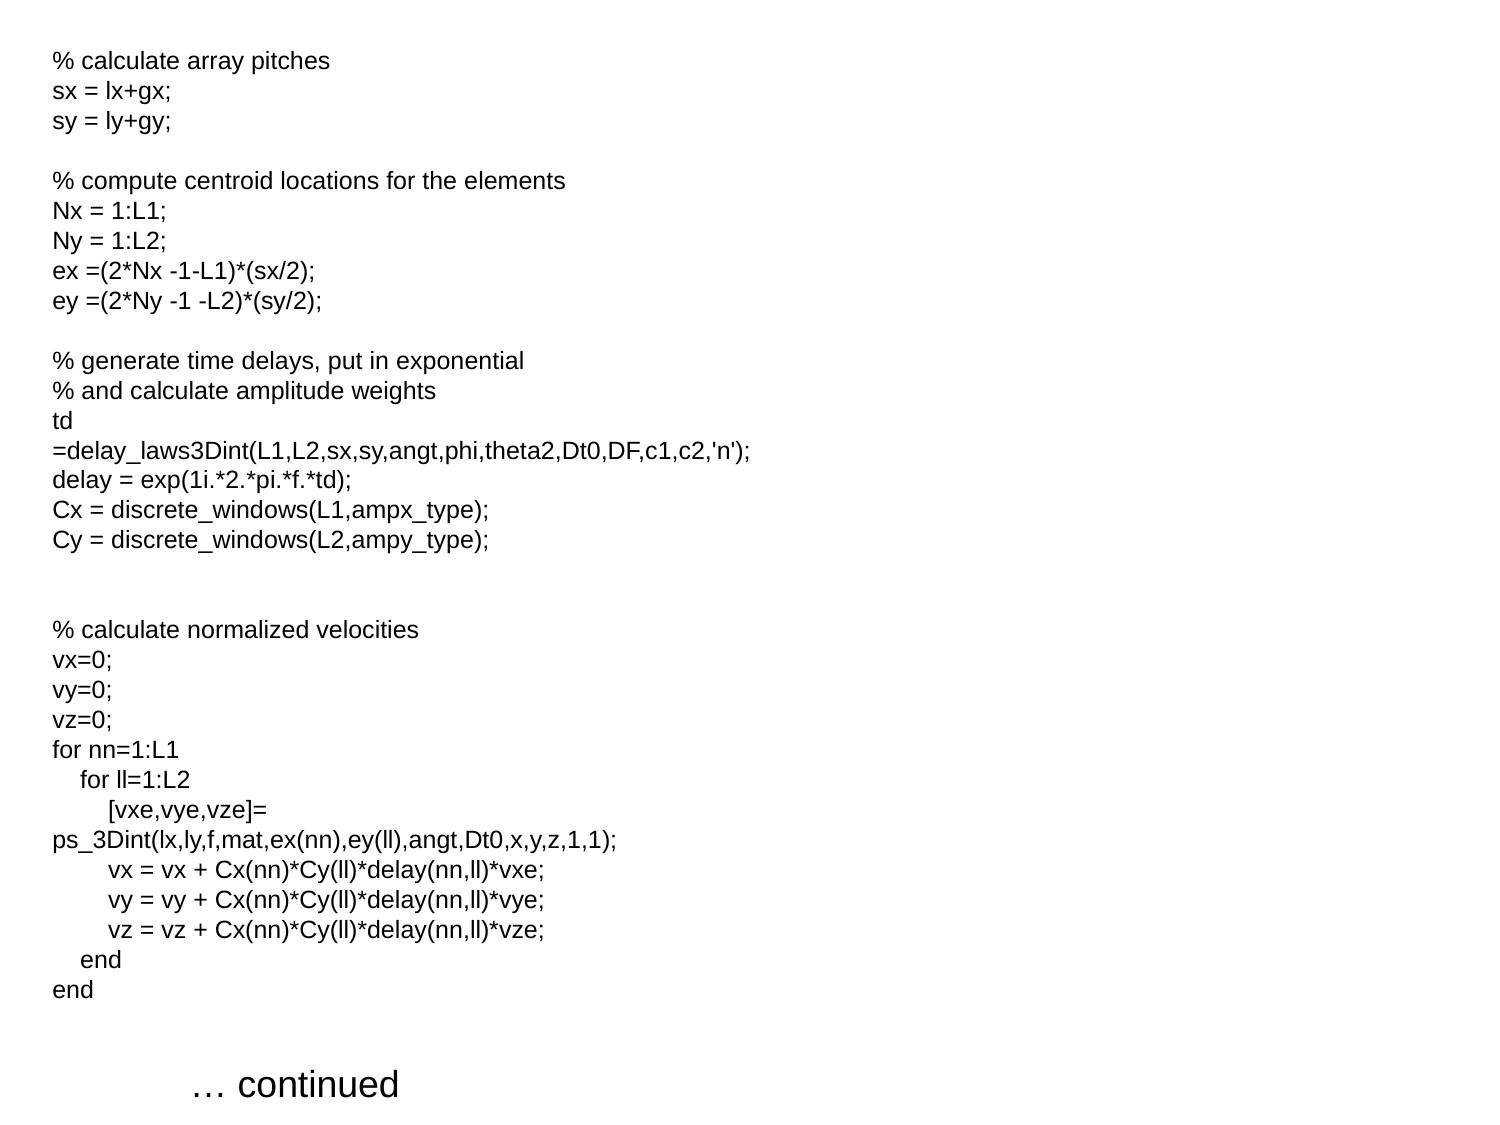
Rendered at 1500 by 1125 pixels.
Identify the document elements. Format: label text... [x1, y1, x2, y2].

text_box … continued [174, 1052, 588, 1112]
text_box % calculate array pitches sx = lx+gx; sy = ly+gy; % compute centroid locations for the elements Nx = 1:L1; Ny = 1:L2; ex =(2*Nx -1-L1)*(sx/2); ey =(2*Ny -1 -L2)*(sy/2); % generate time delays, put in exponential % and calculate amplitude weights td =delay_laws3Dint(L1,L2,sx,sy,angt,phi,theta2,Dt0,DF,c1,c2,'n'); delay = exp(1i.*2.*pi.*f.*td); Cx = discrete_windows(L1,ampx_type); Cy = discrete_windows(L2,ampy_type); % calculate normalized velocities vx=0; vy=0; vz=0; for nn=1:L1 for ll=1:L2 [vxe,vye,vze]= ps_3Dint(lx,ly,f,mat,ex(nn),ey(ll),angt,Dt0,x,y,z,1,1); vx = vx + Cx(nn)*Cy(ll)*delay(nn,ll)*vxe; vy = vy + Cx(nn)*Cy(ll)*delay(nn,ll)*vye; vz = vz + Cx(nn)*Cy(ll)*delay(nn,ll)*vze; end end [37, 37, 788, 1041]
